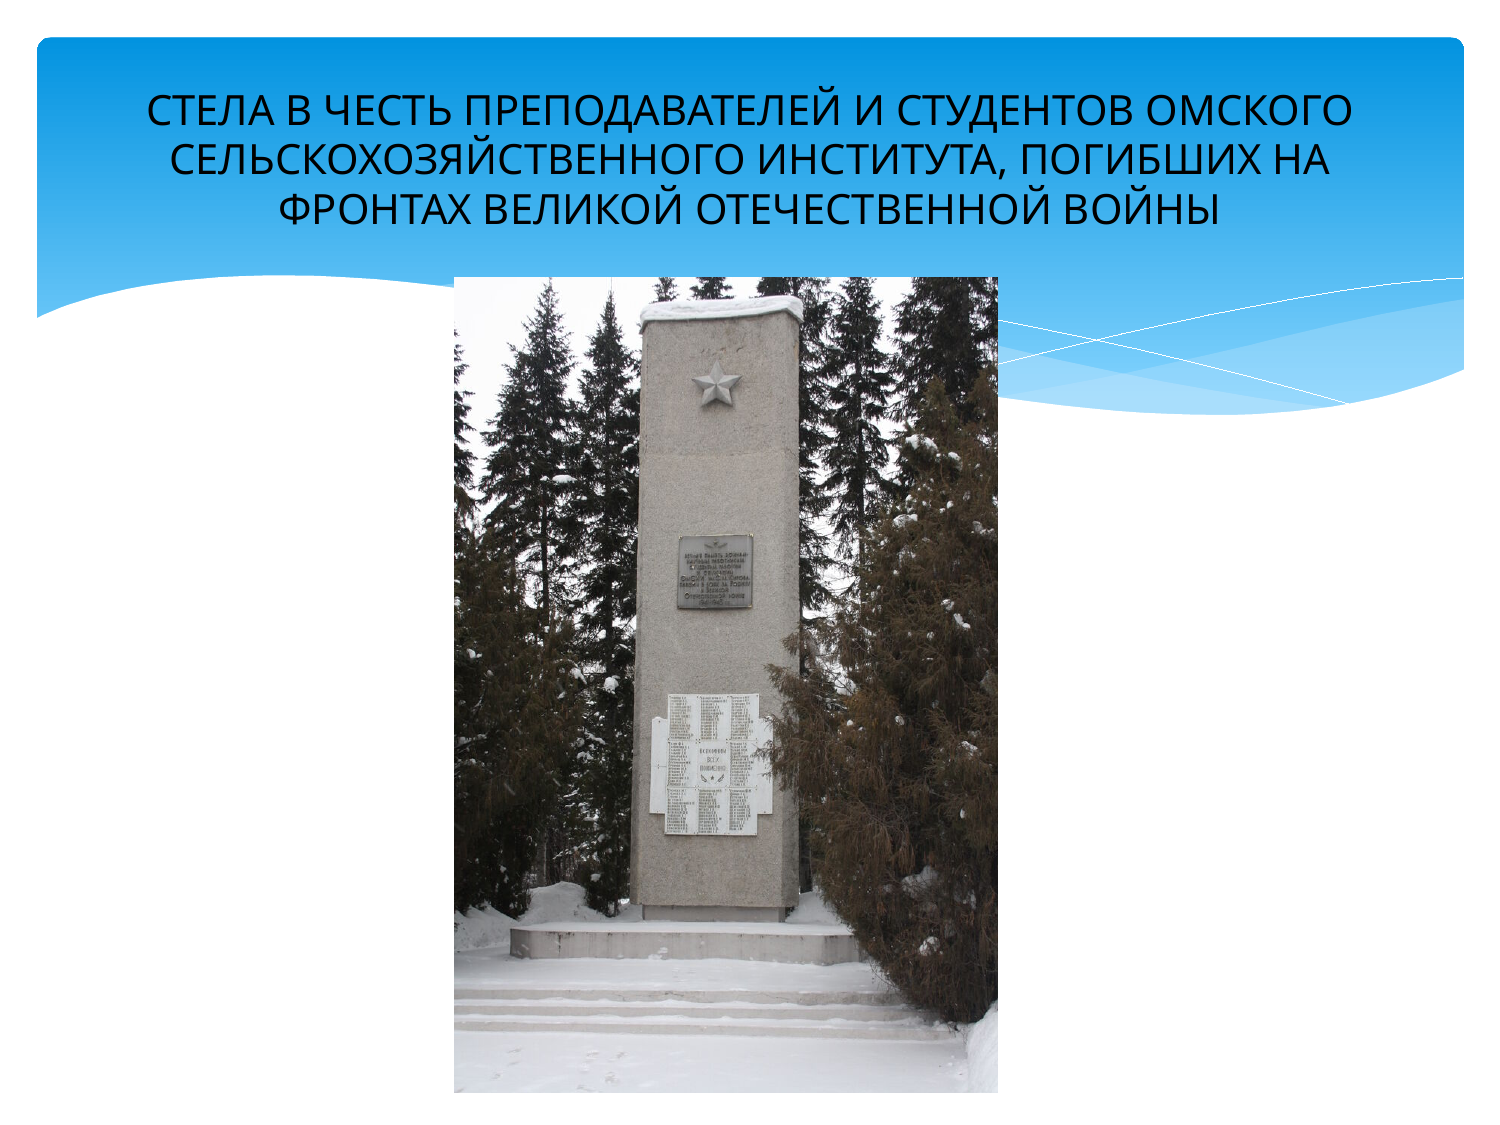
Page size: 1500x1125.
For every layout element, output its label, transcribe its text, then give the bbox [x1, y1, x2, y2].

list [454, 277, 999, 1094]
title СТЕЛА В ЧЕСТЬ ПРЕПОДАВАТЕЛЕЙ И СТУДЕНТОВ ОМСКОГО СЕЛЬСКОХОЗЯЙСТВЕННОГО ИНСТИТУТА, ПОГИБШИХ НА ФРОНТАХ ВЕЛИКОЙ ОТЕЧЕСТВЕННОЙ ВОЙНЫ [75, 55, 1425, 261]
